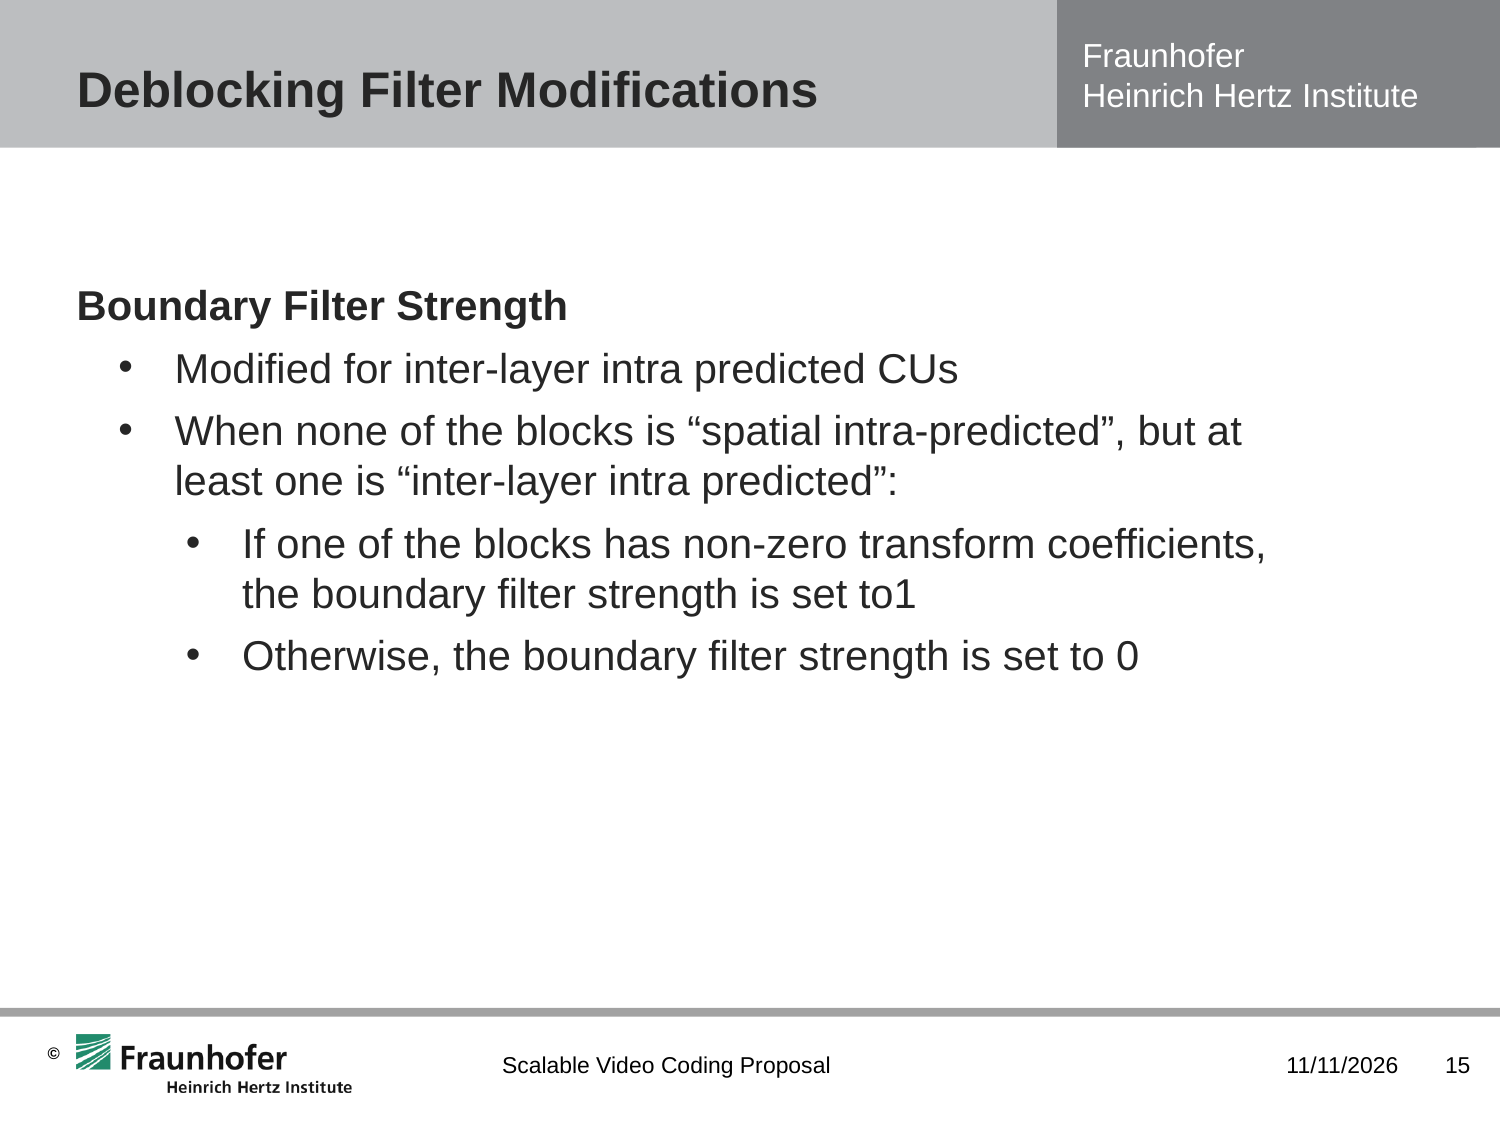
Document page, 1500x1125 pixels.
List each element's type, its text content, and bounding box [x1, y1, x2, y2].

slide_number 15 [1394, 1034, 1471, 1094]
title Deblocking Filter Modifications [76, 58, 1022, 118]
picture [76, 1034, 352, 1093]
list Boundary Filter Strength Modified for inter-layer intra predicted CUs When none of the blocks is “spatial intra-predicted”, but at least one is “inter-layer intra predicted”: If one of the blocks has non-zero transform coefficients, the boundary filter strength is set to1 Otherwise, the boundary filter strength is set to 0 [76, 278, 1330, 929]
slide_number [1019, 1034, 1394, 1094]
footer Scalable Video Coding Proposal [442, 1034, 1008, 1094]
